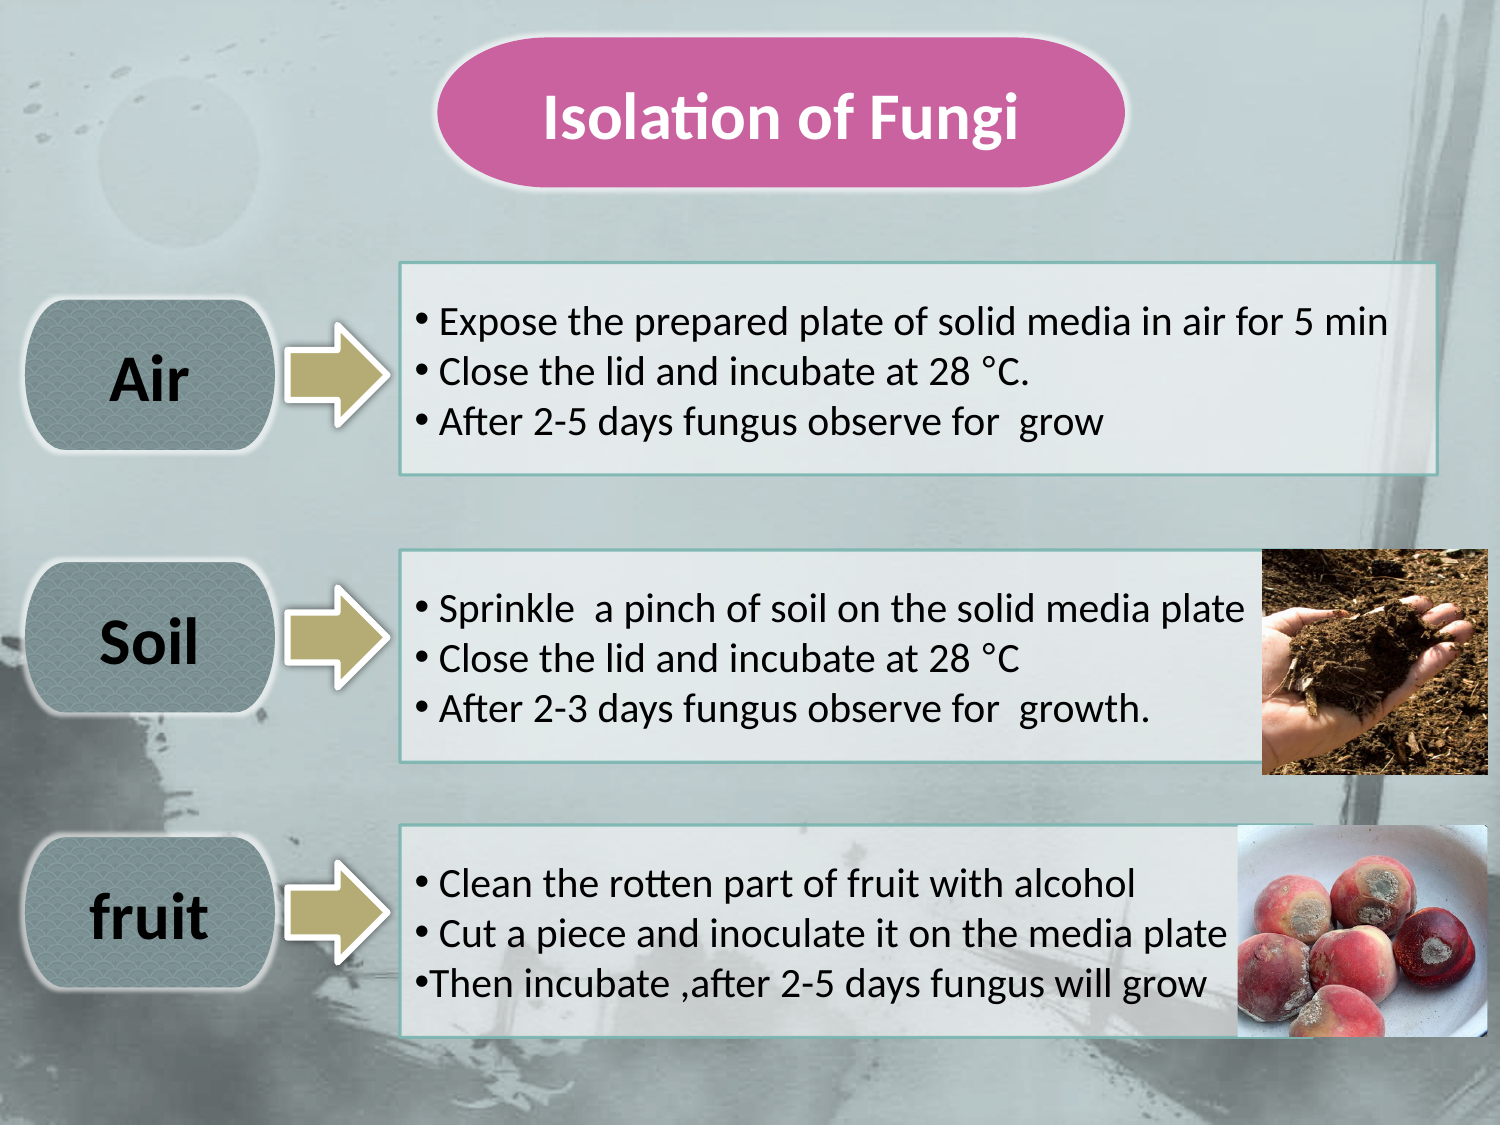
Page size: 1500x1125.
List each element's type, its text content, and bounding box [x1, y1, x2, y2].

text_box fruit [24, 837, 275, 988]
text_box [284, 859, 391, 966]
text_box Clean the rotten part of fruit with alcohol Cut a piece and inoculate it on the media plate Then incubate ,after 2-5 days fungus will grow [398, 823, 1232, 1039]
text_box [284, 322, 391, 428]
text_box Sprinkle a pinch of soil on the solid media plate Close the lid and incubate at 28 °C After 2-3 days fungus observe for growth. [398, 548, 1256, 764]
text_box Air [24, 299, 275, 450]
picture [1237, 824, 1488, 1038]
text_box Isolation of Fungi [437, 37, 1125, 188]
text_box Soil [24, 562, 275, 713]
text_box [284, 584, 391, 691]
picture [1262, 549, 1488, 776]
text_box Expose the prepared plate of solid media in air for 5 min Close the lid and incubate at 28 °C. After 2-5 days fungus observe for grow [398, 261, 1439, 476]
